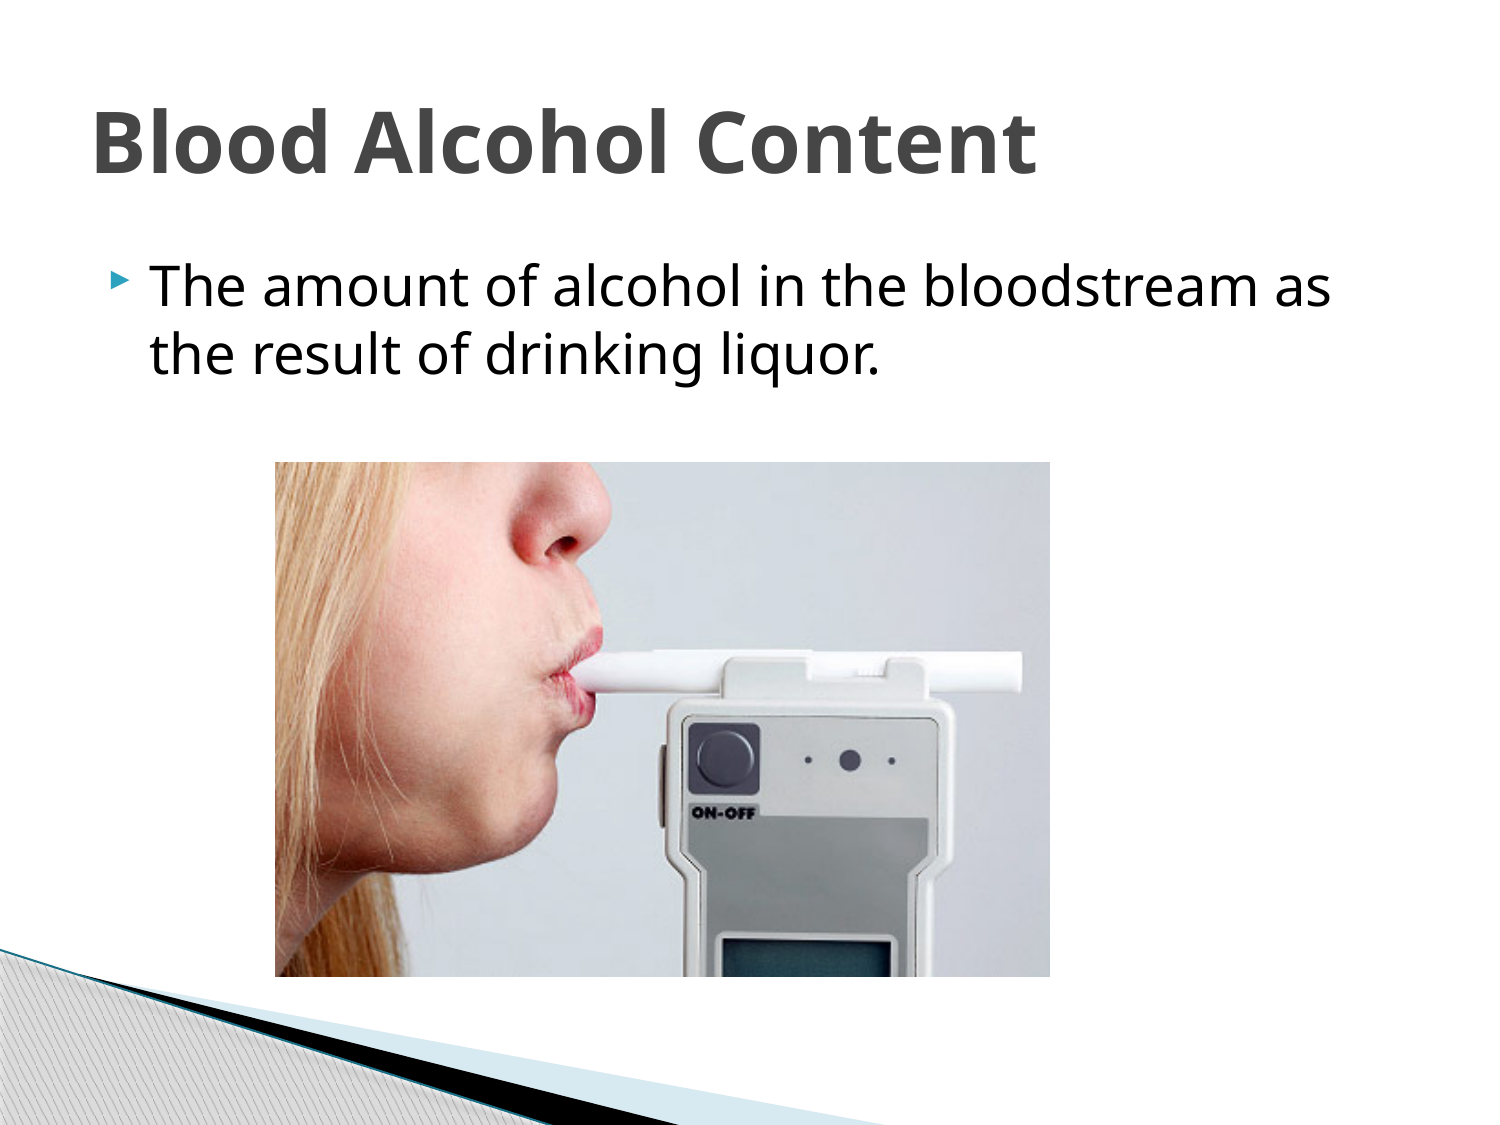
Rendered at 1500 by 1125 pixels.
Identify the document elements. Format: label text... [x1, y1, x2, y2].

picture [274, 462, 1051, 977]
list The amount of alcohol in the bloodstream as the result of drinking liquor. [75, 243, 1425, 986]
title Blood Alcohol Content [75, 45, 1425, 233]
